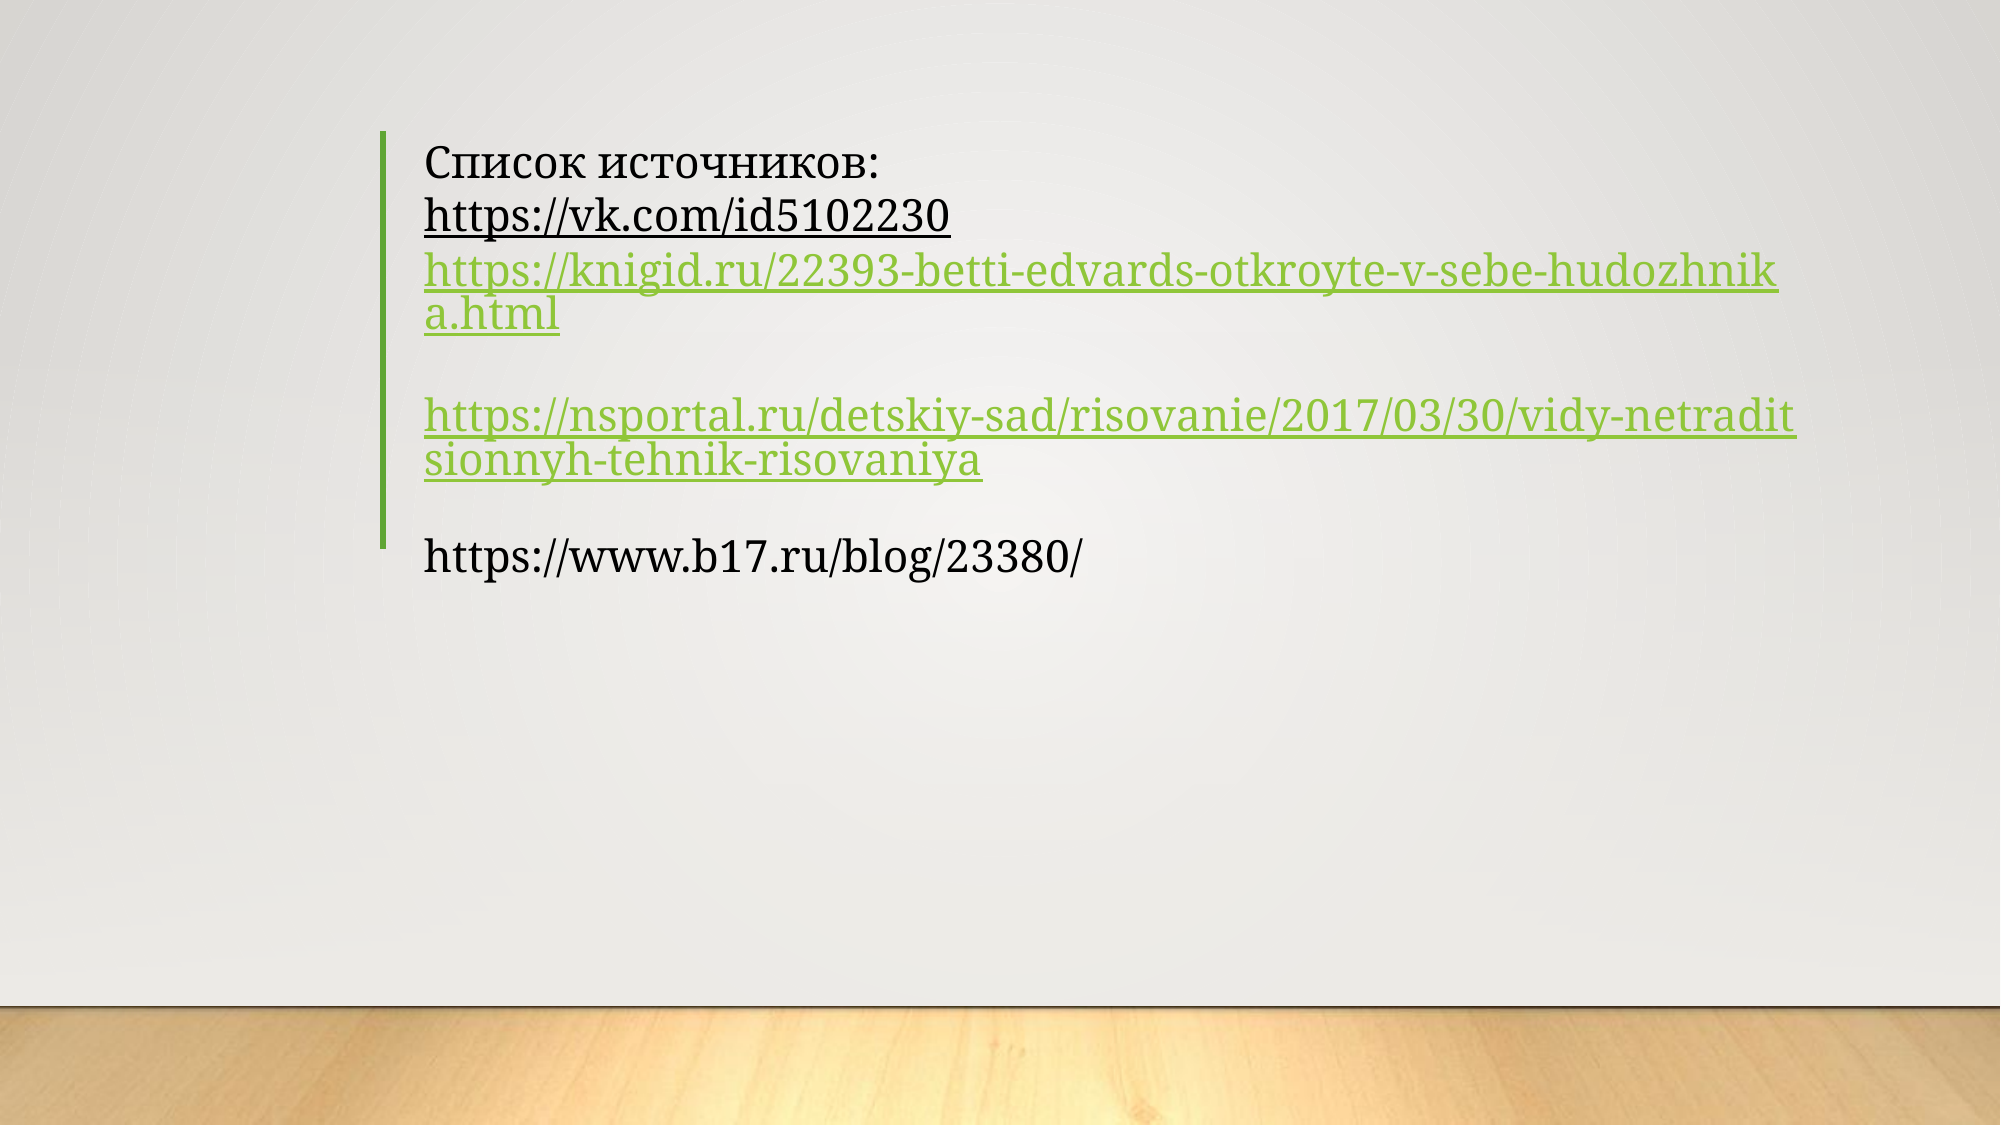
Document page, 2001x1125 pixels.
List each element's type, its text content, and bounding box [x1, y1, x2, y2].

picture [0, 1006, 2000, 1125]
title Список источников: https://vk.com/id5102230 https://knigid.ru/22393-betti-edvards-otkroyte-v-sebe-hudozhnika.html https://nsportal.ru/detskiy-sad/risovanie/2017/03/30/vidy-netraditsionnyh-tehnik-risovaniya https://www.b17.ru/blog/23380/ [408, 131, 1814, 549]
